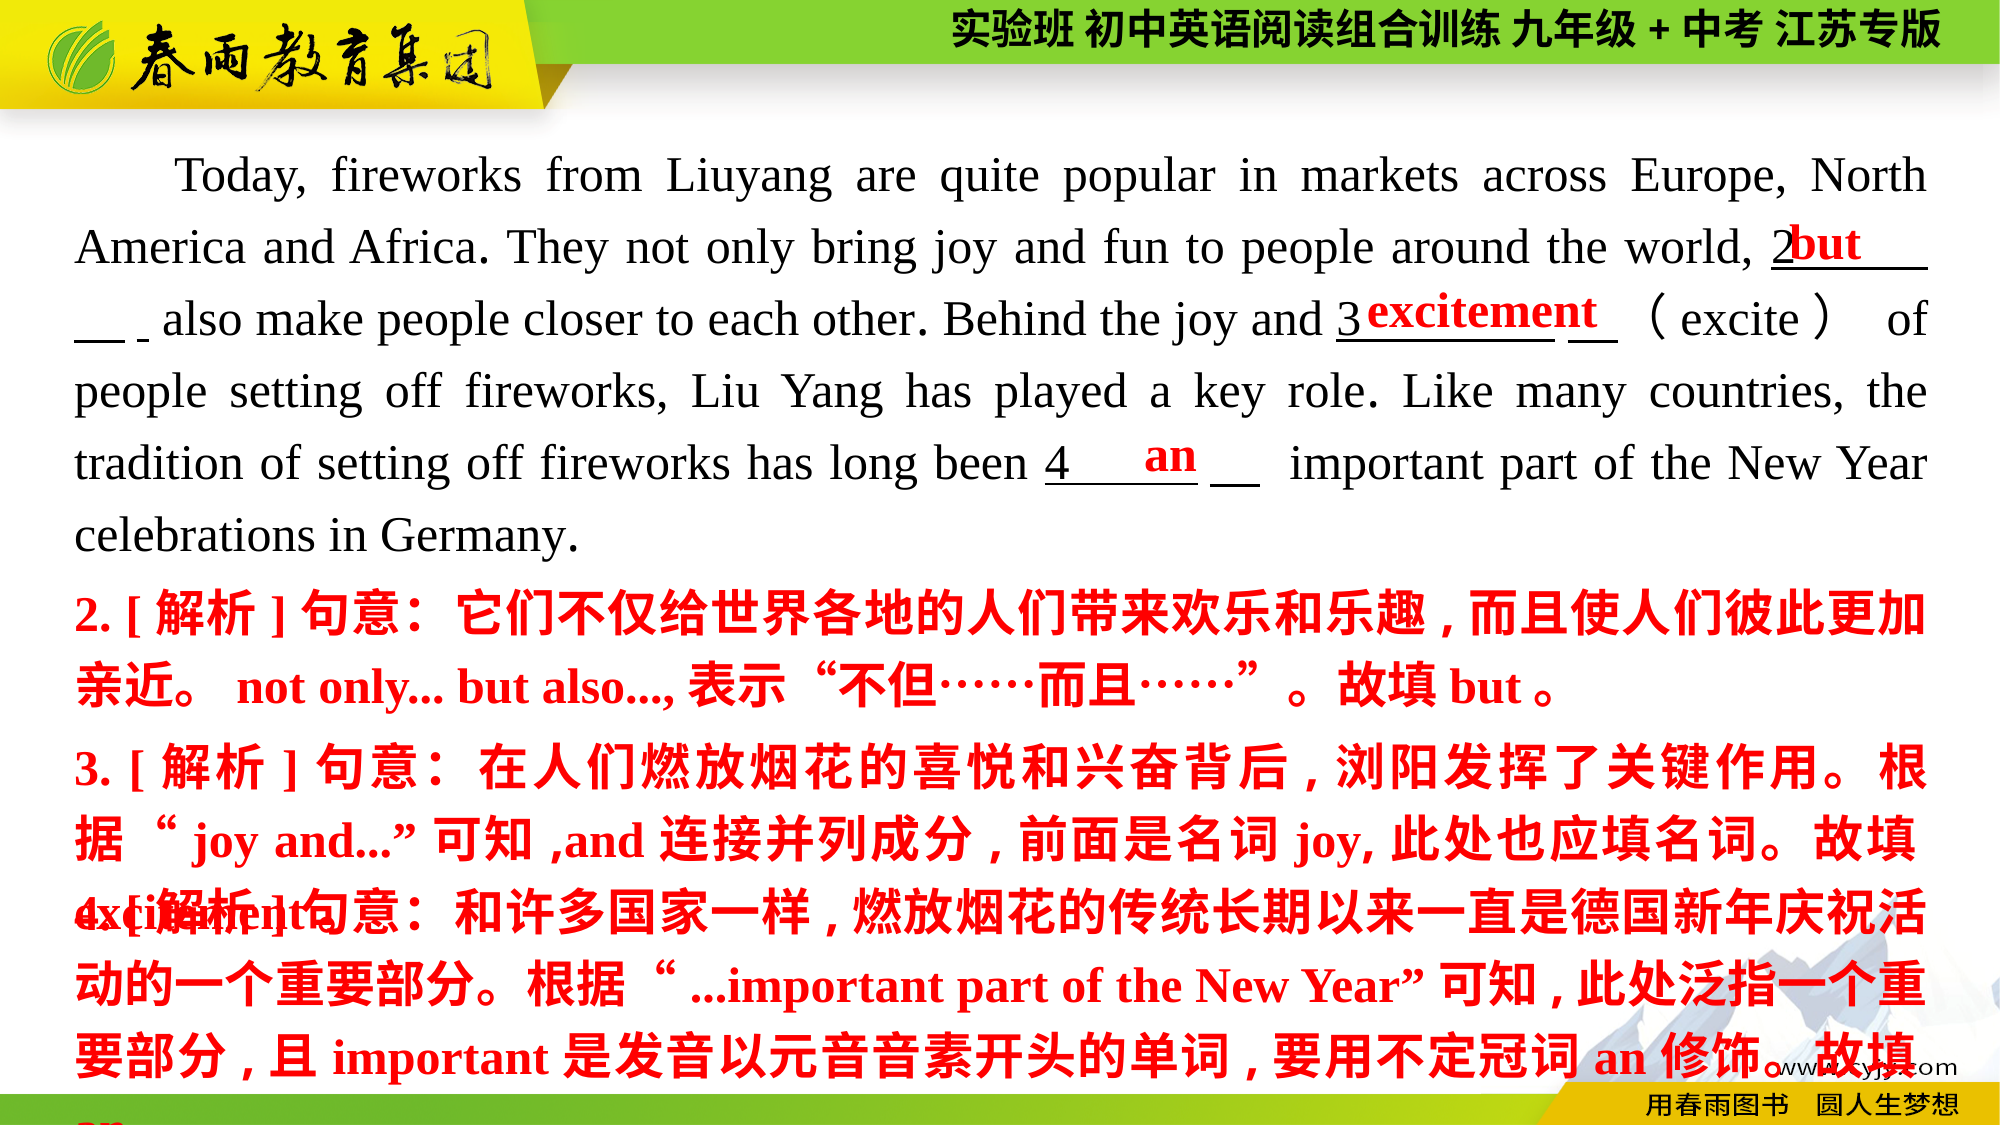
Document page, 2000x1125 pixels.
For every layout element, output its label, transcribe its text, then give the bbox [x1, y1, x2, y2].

text_box but [1774, 201, 1877, 277]
text_box 4. [解析]句意：和许多国家一样,燃放烟花的传统长期以来一直是德国新年庆祝活动的一个重要部分。根据“...important part of the New Year”可知,此处泛指一个重要部分,且important是发音以元音音素开头的单词,要用不定冠词an修饰。故填an。 [59, 860, 1944, 1125]
text_box 2. [解析]句意：它们不仅给世界各地的人们带来欢乐和乐趣,而且使人们彼此更加亲近。not only... but also...,表示“不但……而且……”。故填but。 [59, 562, 1944, 716]
picture [0, 0, 2000, 1125]
text_box an [1129, 414, 1212, 490]
list Today, fireworks from Liuyang are quite popular in markets across Europe, North America and Africa. They not only bring joy and fun to people around the world, 2 . also make people closer to each other. Behind the joy and 3 （excite） of people setting off fireworks, Liu Yang has played a key role. Like many countries, the tradition of setting off fireworks has long been 4 important part of the New Year celebrations in Germany. [59, 122, 1944, 562]
text_box excitement [1352, 270, 1613, 346]
text_box 3. [解析]句意：在人们燃放烟花的喜悦和兴奋背后,浏阳发挥了关键作用。根据“joy and...”可知,and连接并列成分,前面是名词joy,此处也应填名词。故填excitement。 [59, 716, 1944, 860]
